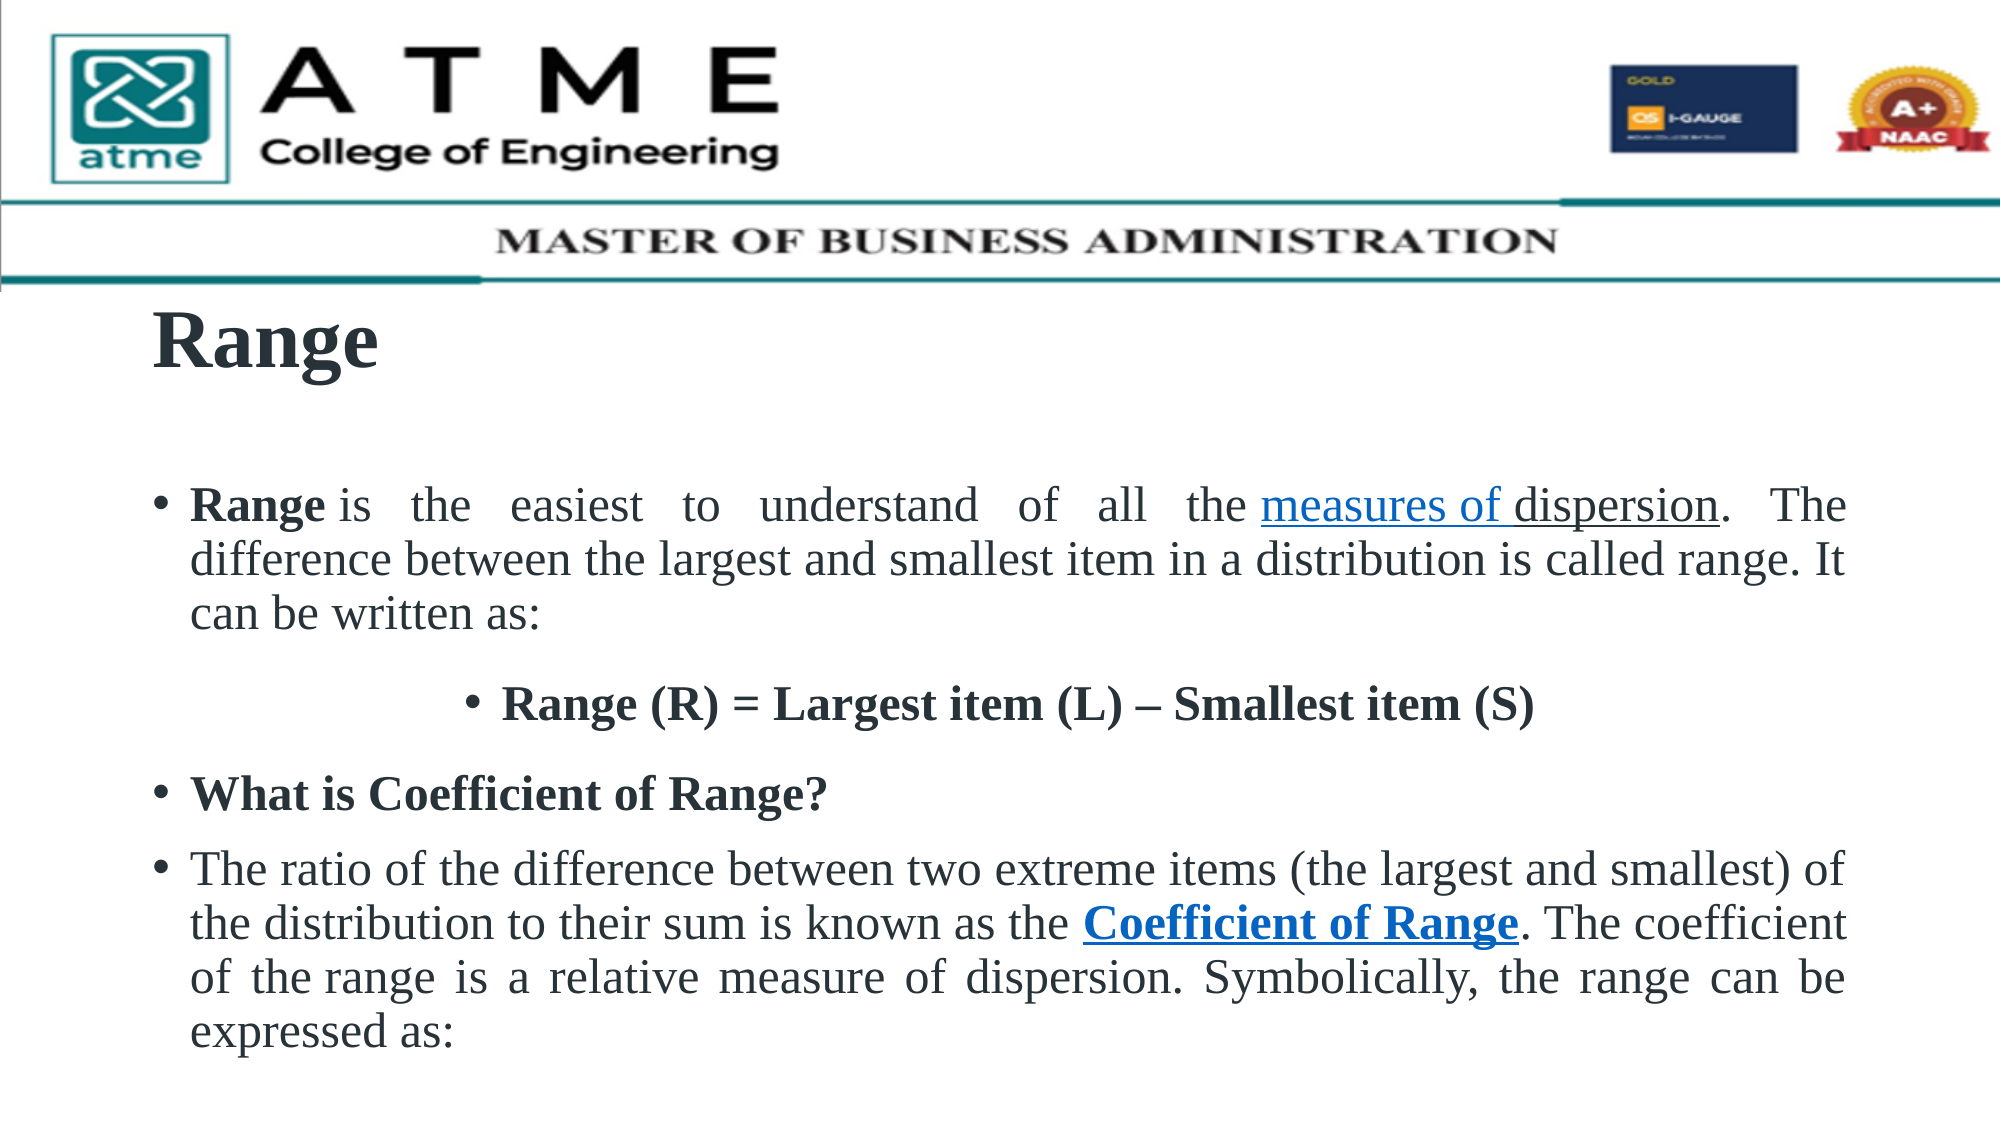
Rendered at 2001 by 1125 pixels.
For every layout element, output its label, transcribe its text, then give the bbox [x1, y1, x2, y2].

list Range is the easiest to understand of all the measures of dispersion. The difference between the largest and smallest item in a distribution is called range. It can be written as: Range (R) = Largest item (L) – Smallest item (S) What is Coefficient of Range? The ratio of the difference between two extreme items (the largest and smallest) of the distribution to their sum is known as the Coefficient of Range. The coefficient of the range is a relative measure of dispersion. Symbolically, the range can be expressed as: [137, 470, 1863, 1094]
title Range [137, 269, 1788, 412]
picture [0, 0, 2000, 292]
